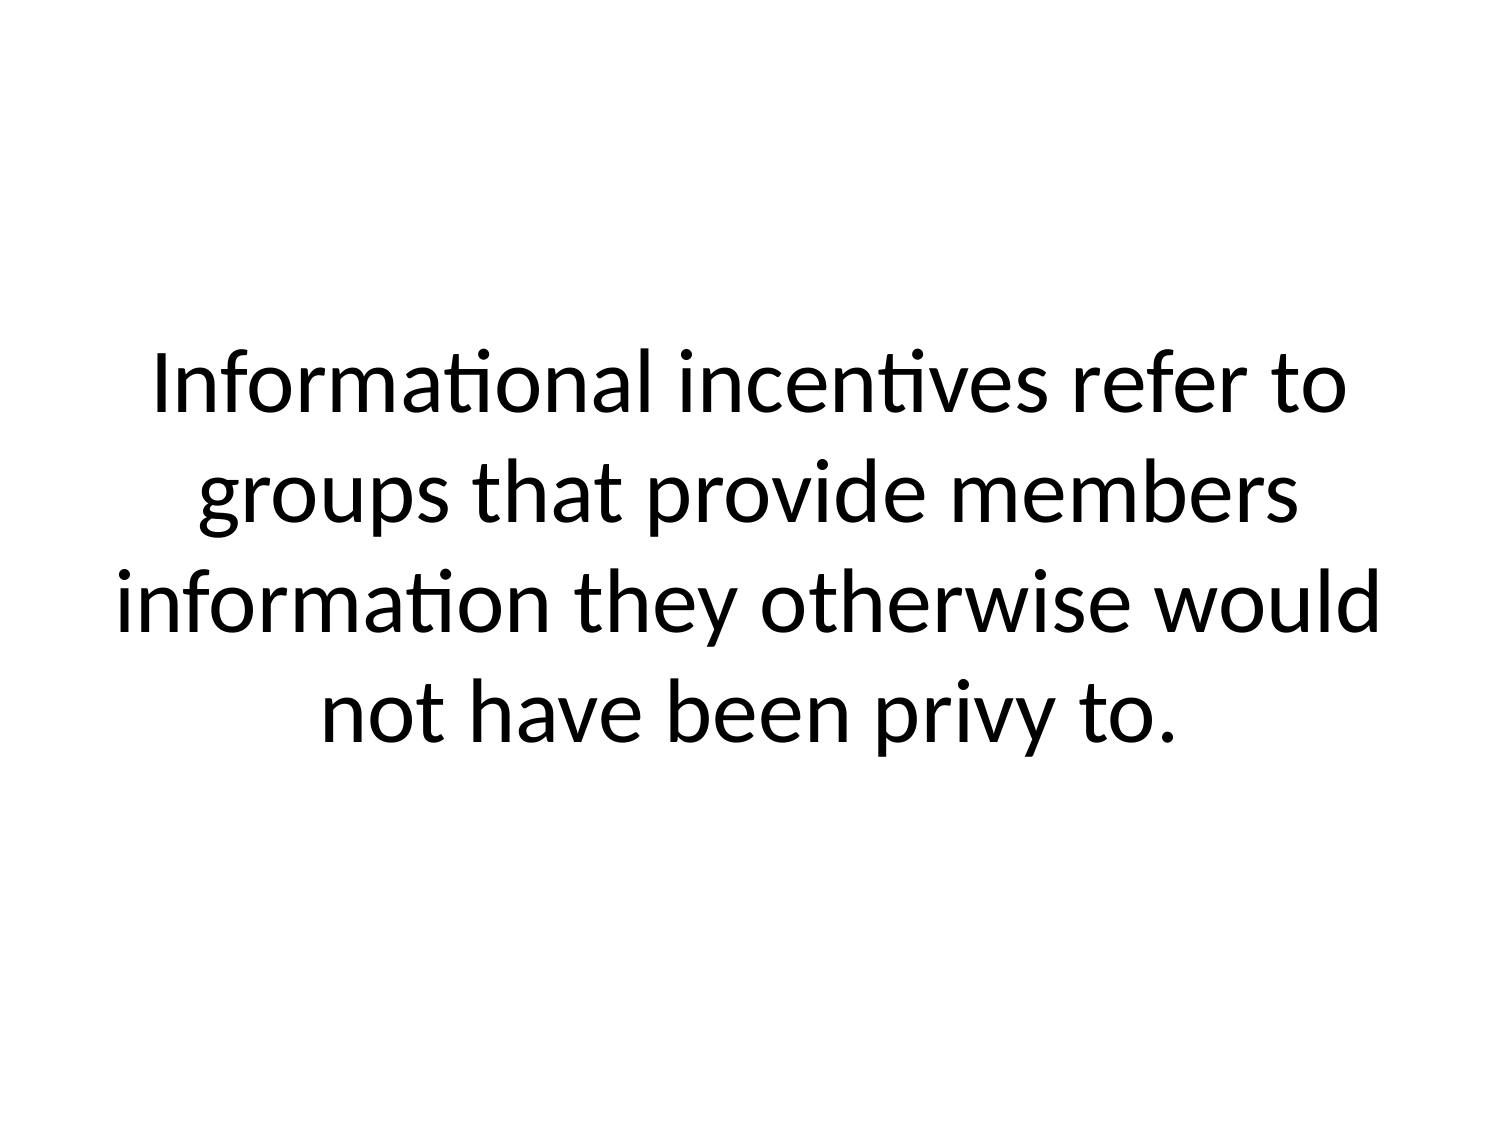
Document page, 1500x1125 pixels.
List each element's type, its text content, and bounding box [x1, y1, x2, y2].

title Informational incentives refer to groups that provide members information they otherwise would not have been privy to. [74, 44, 1426, 1038]
